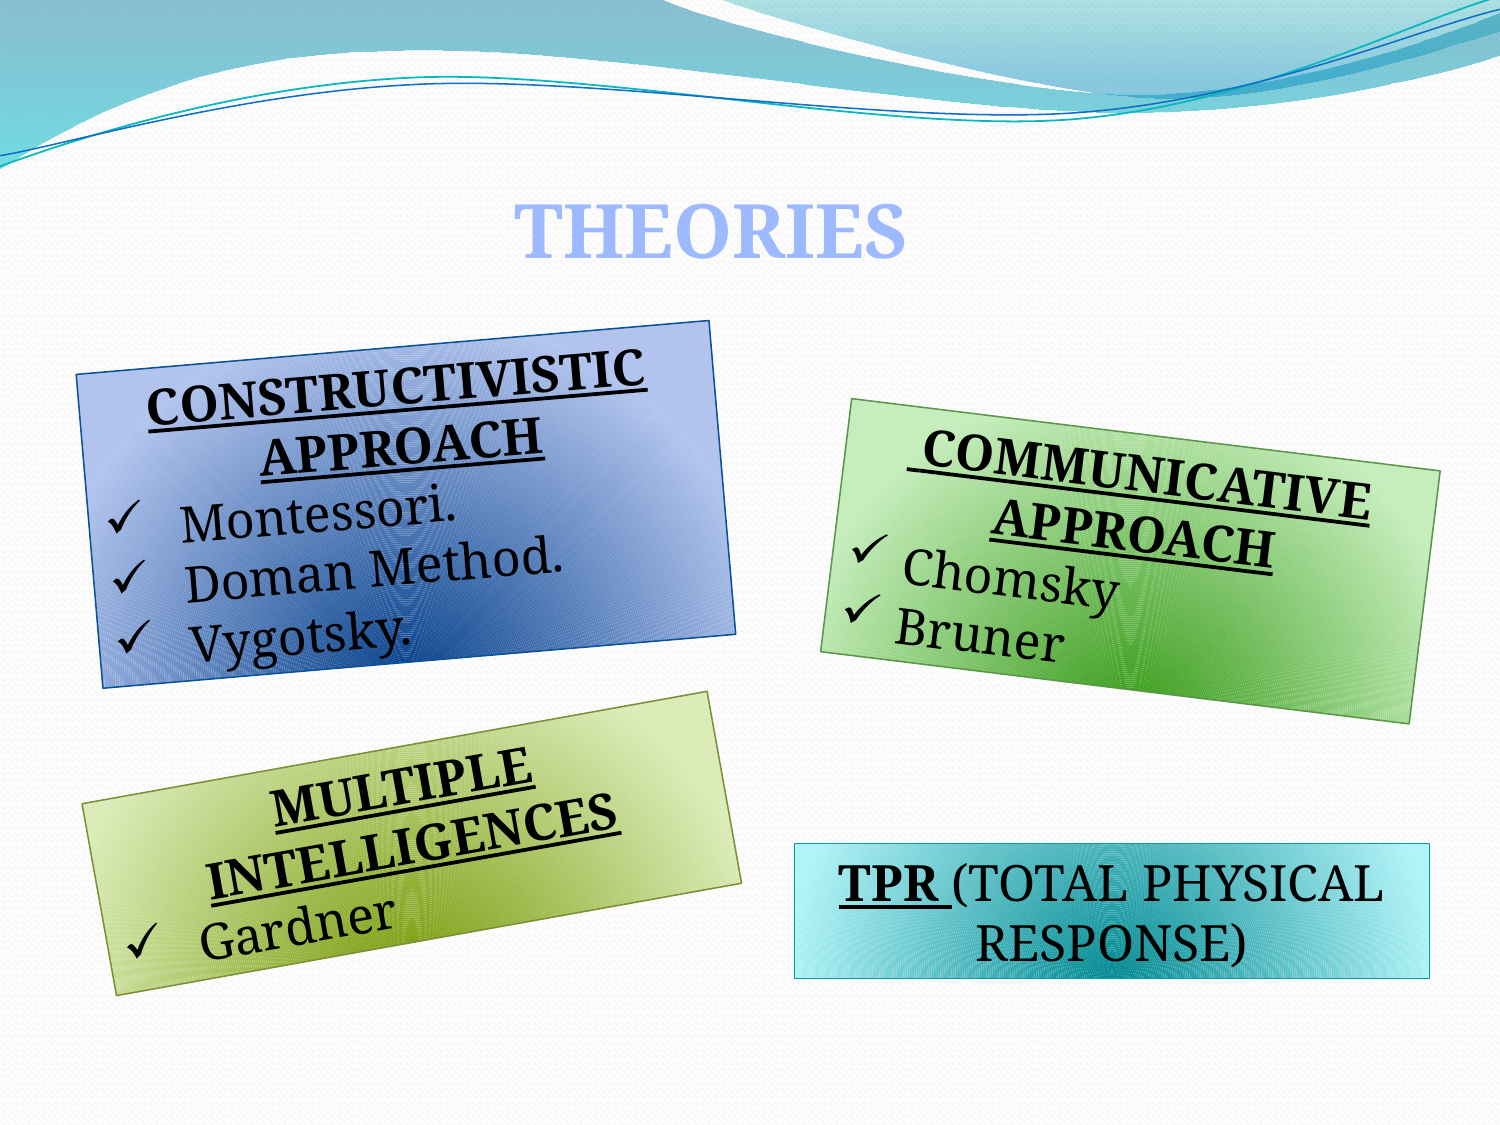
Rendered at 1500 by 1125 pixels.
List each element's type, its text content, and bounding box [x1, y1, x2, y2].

text_box THEORIES [499, 175, 924, 281]
text_box COMMUNICATIVE APPROACH Chomsky Bruner [819, 397, 1441, 725]
text_box TPR (TOTAL PHYSICAL RESPONSE) [794, 843, 1430, 979]
text_box MULTIPLE INTELLIGENCES Gardner [81, 690, 743, 997]
text_box CONSTRUCTIVISTIC APPROACH Montessori. Doman Method. Vygotsky. [75, 319, 737, 689]
